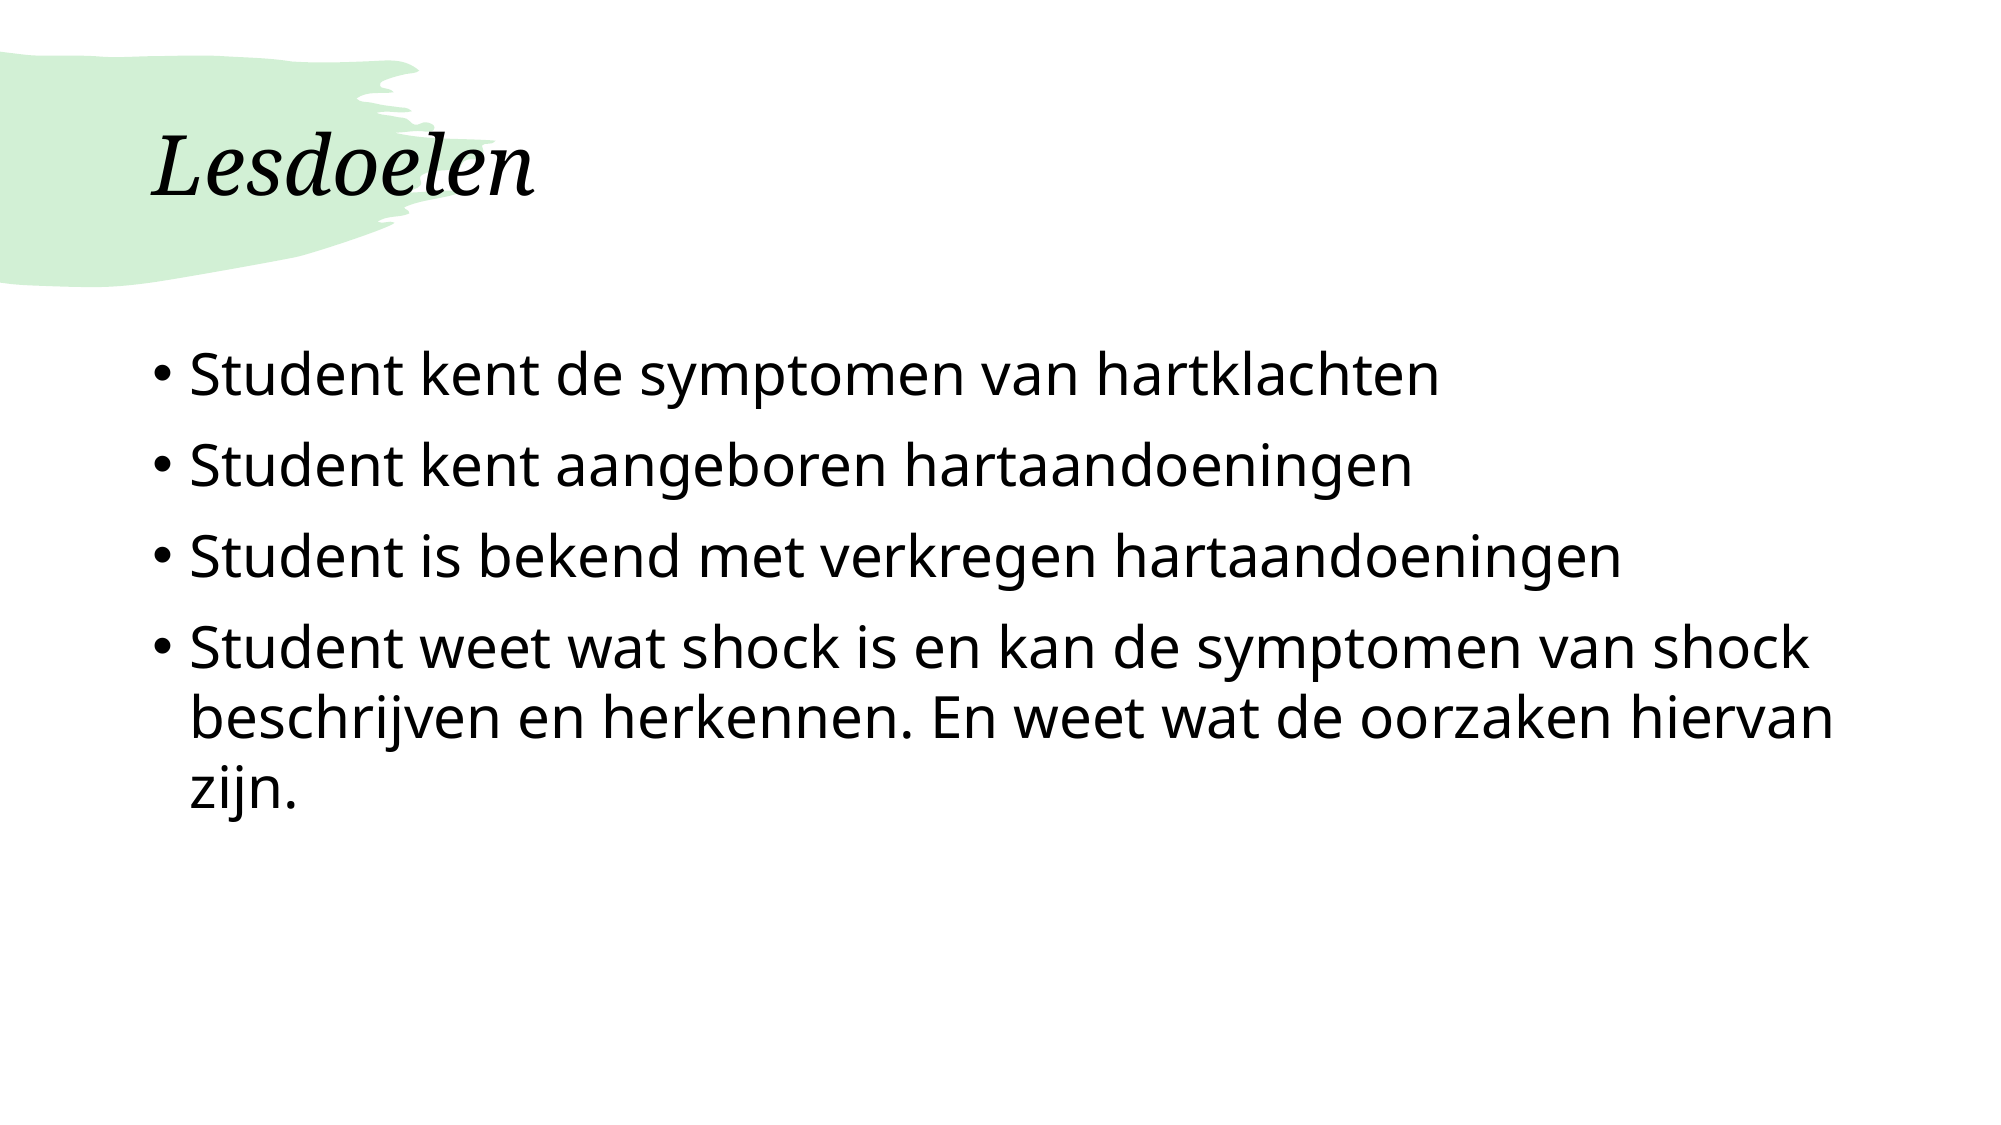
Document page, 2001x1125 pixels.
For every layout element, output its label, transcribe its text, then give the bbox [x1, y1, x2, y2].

list Student kent de symptomen van hartklachten Student kent aangeboren hartaandoeningen Student is bekend met verkregen hartaandoeningen Student weet wat shock is en kan de symptomen van shock beschrijven en herkennen. En weet wat de oorzaken hiervan zijn. [137, 329, 1863, 1013]
title Lesdoelen [137, 59, 1863, 278]
